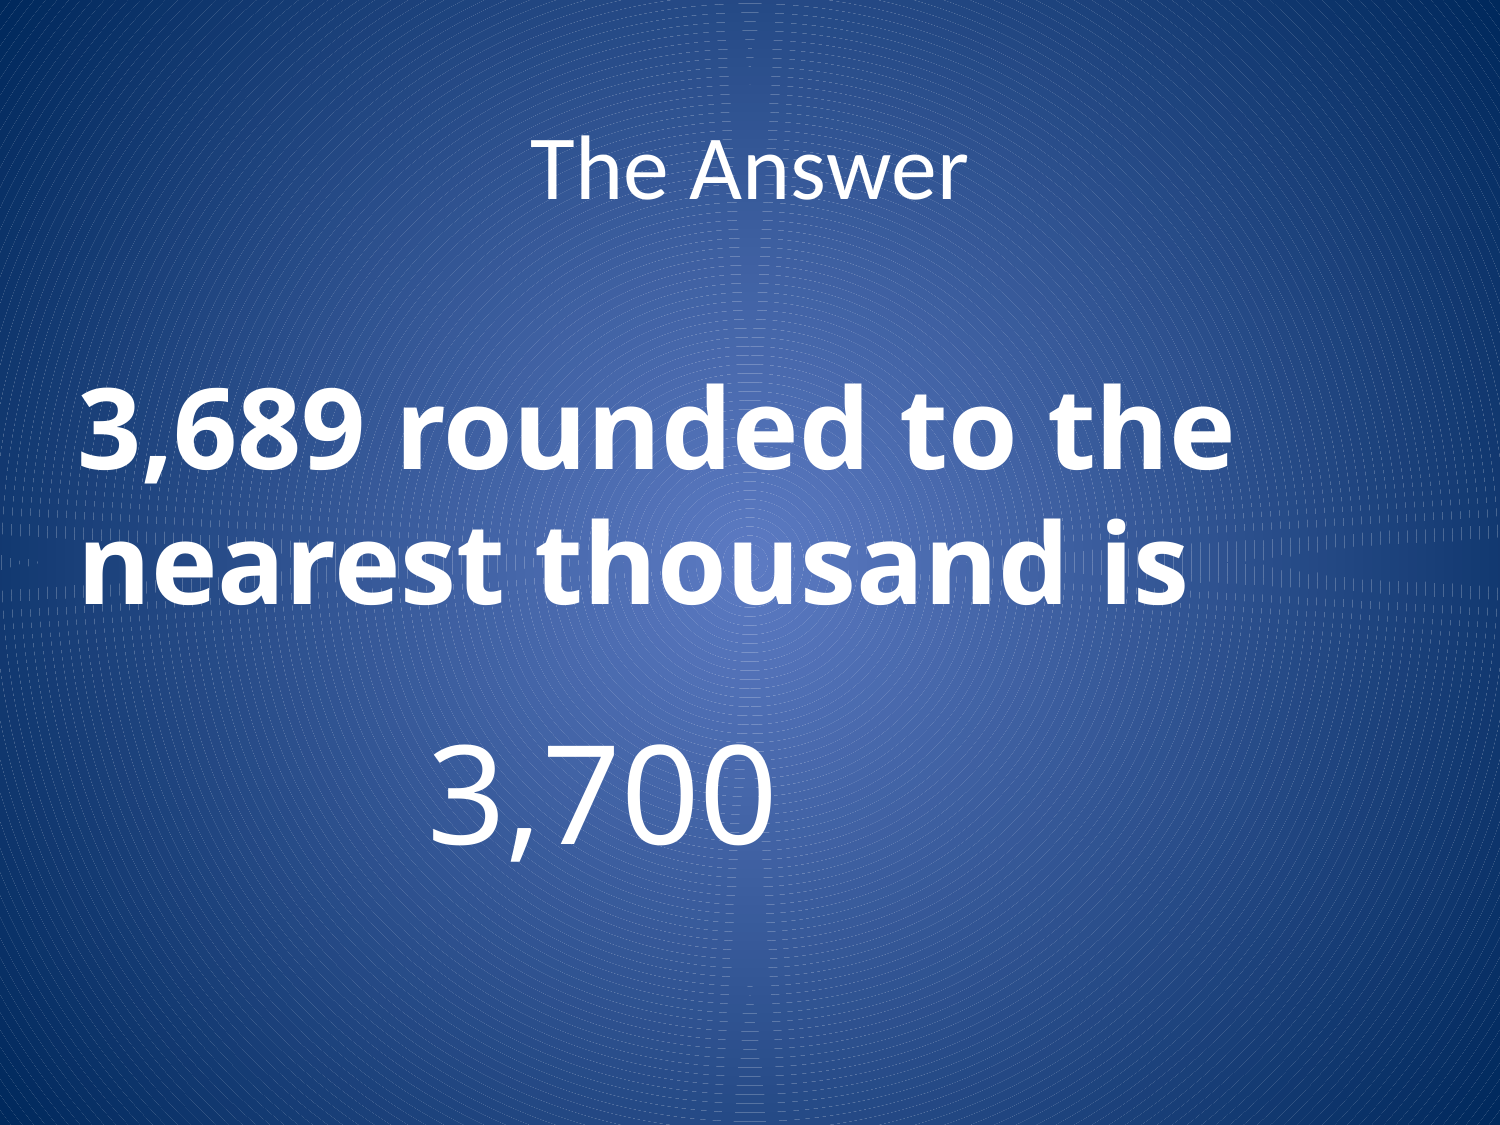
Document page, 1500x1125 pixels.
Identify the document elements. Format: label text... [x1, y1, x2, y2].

text_box 3,689 rounded to the nearest thousand is [62, 349, 1450, 695]
text_box 3,700 [412, 699, 1150, 880]
title The Answer [0, 75, 1500, 250]
